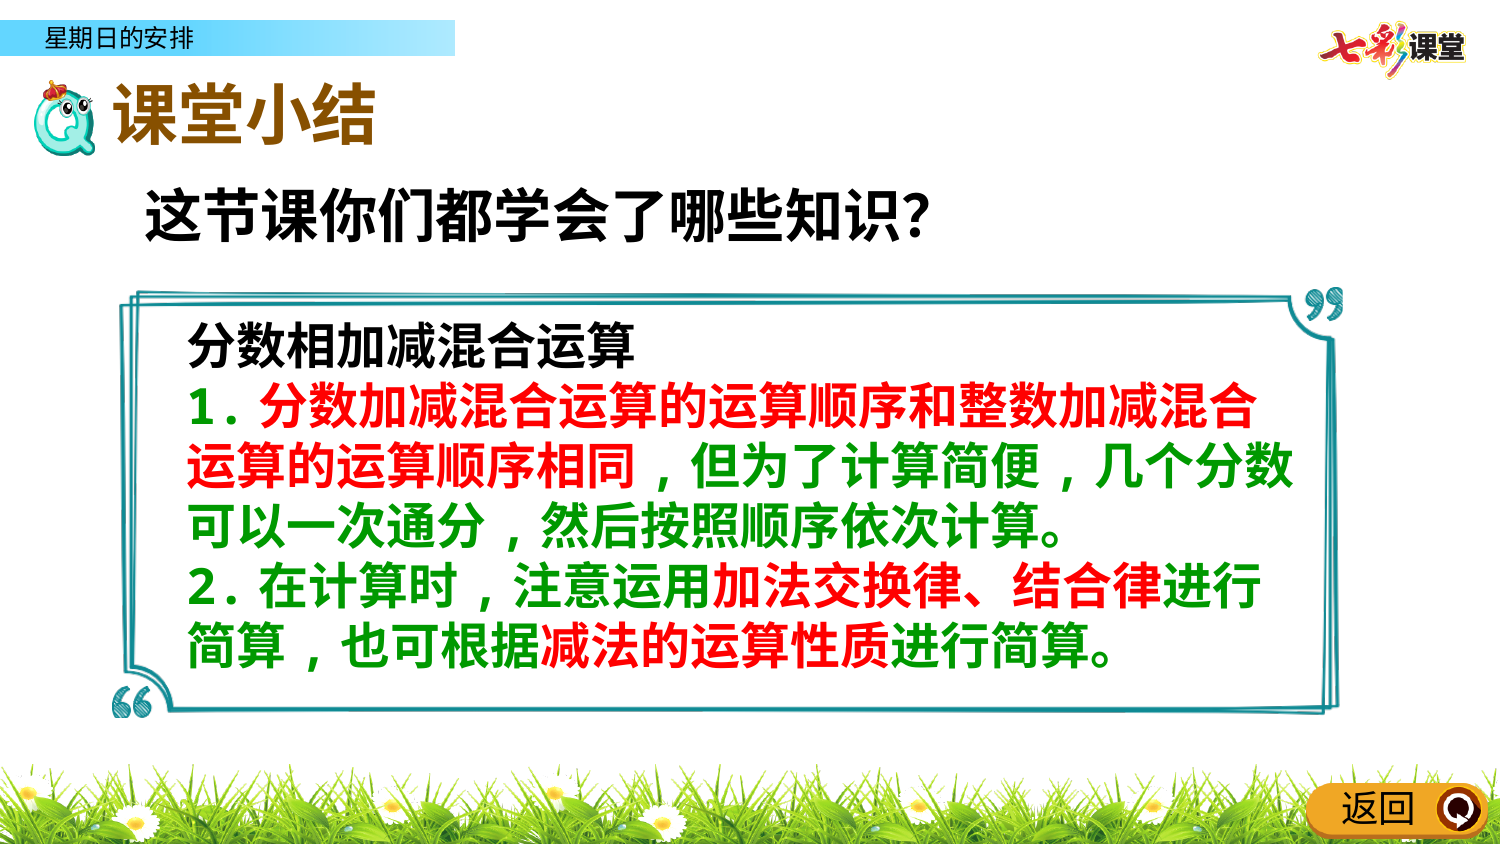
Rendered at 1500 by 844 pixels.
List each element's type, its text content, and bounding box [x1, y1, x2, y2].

picture [111, 287, 1343, 718]
picture [34, 80, 96, 156]
text_box 这节课你们都学会了哪些知识？ [133, 173, 972, 255]
picture [1316, 20, 1468, 80]
text_box 课堂小结 [100, 67, 404, 159]
picture [0, 764, 1500, 844]
